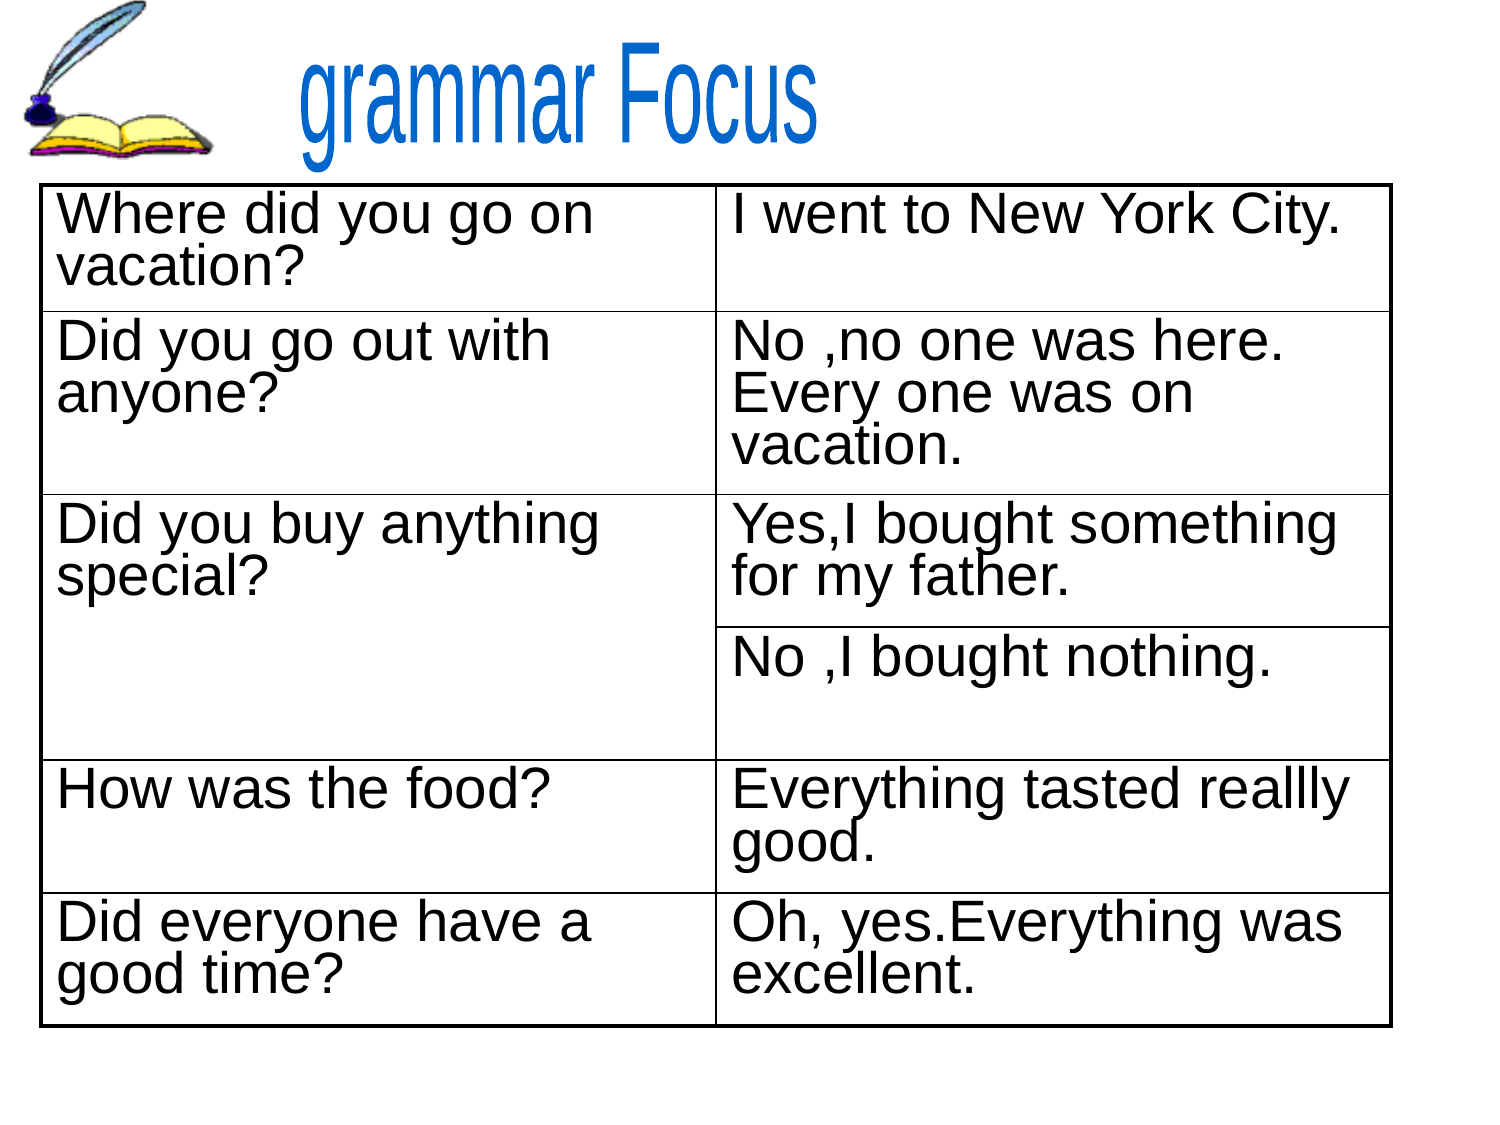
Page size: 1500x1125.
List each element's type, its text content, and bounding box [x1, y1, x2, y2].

table_cell Everything tasted reallly good. [717, 761, 1389, 892]
table_cell Did you buy anything special? [43, 495, 715, 759]
table_cell How was the food? [43, 761, 715, 892]
table_cell Did everyone have a good time? [43, 894, 715, 1024]
table_cell Oh, yes.Everything was excellent. [717, 894, 1389, 1024]
table_cell No ,I bought nothing. [717, 628, 1389, 759]
table_cell No ,no one was here. Every one was on vacation. [717, 312, 1389, 494]
table_header I went to New York City. [717, 187, 1389, 311]
picture [0, 0, 231, 161]
table_cell Did you go out with anyone? [43, 312, 715, 494]
table_header Where did you go on vacation? [43, 187, 715, 311]
table_cell Yes,I bought something for my father. [717, 495, 1389, 626]
